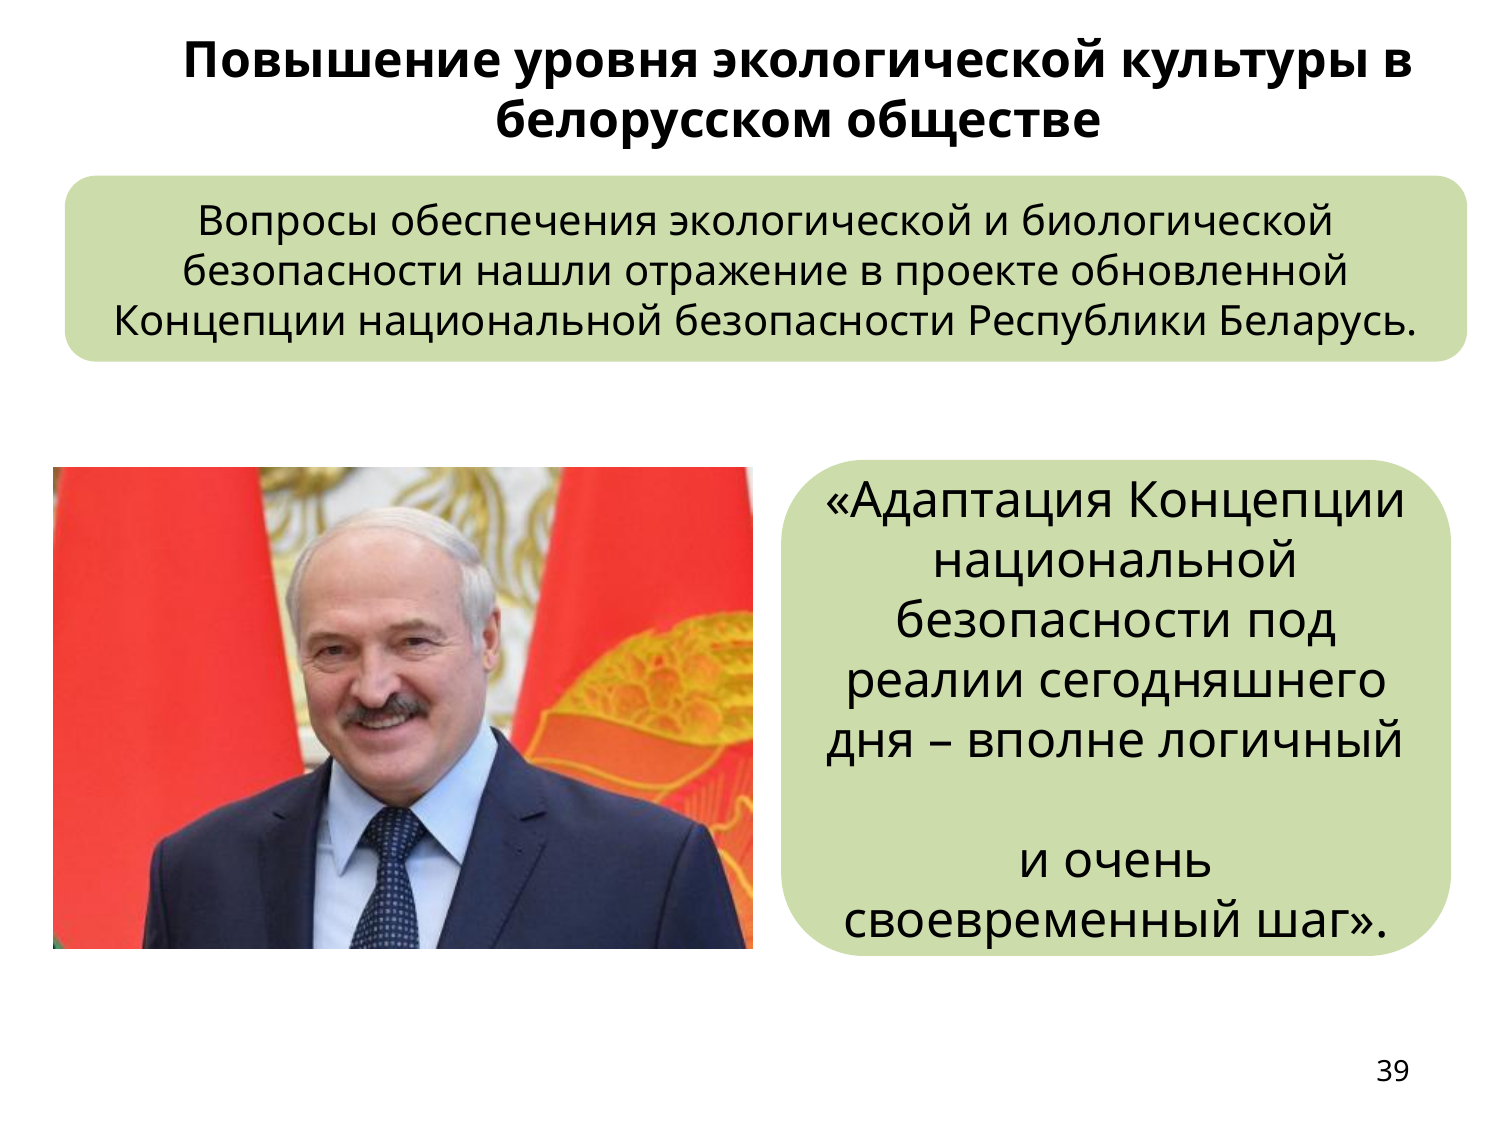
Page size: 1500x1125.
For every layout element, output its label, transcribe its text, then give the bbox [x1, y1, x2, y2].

picture [52, 467, 754, 949]
text_box «Адаптация Концепции национальной безопасности под реалии сегодняшнего дня – вполне логичный и очень своевременный шаг». [781, 459, 1452, 956]
text_box Вопросы обеспечения экологической и биологической безопасности нашли отражение в проекте обновленной Концепции национальной безопасности Республики Беларусь. [64, 175, 1468, 362]
text_box Повышение уровня экологической культуры в белорусском обществе [123, 0, 1474, 174]
slide_number 39 [1074, 1042, 1425, 1103]
